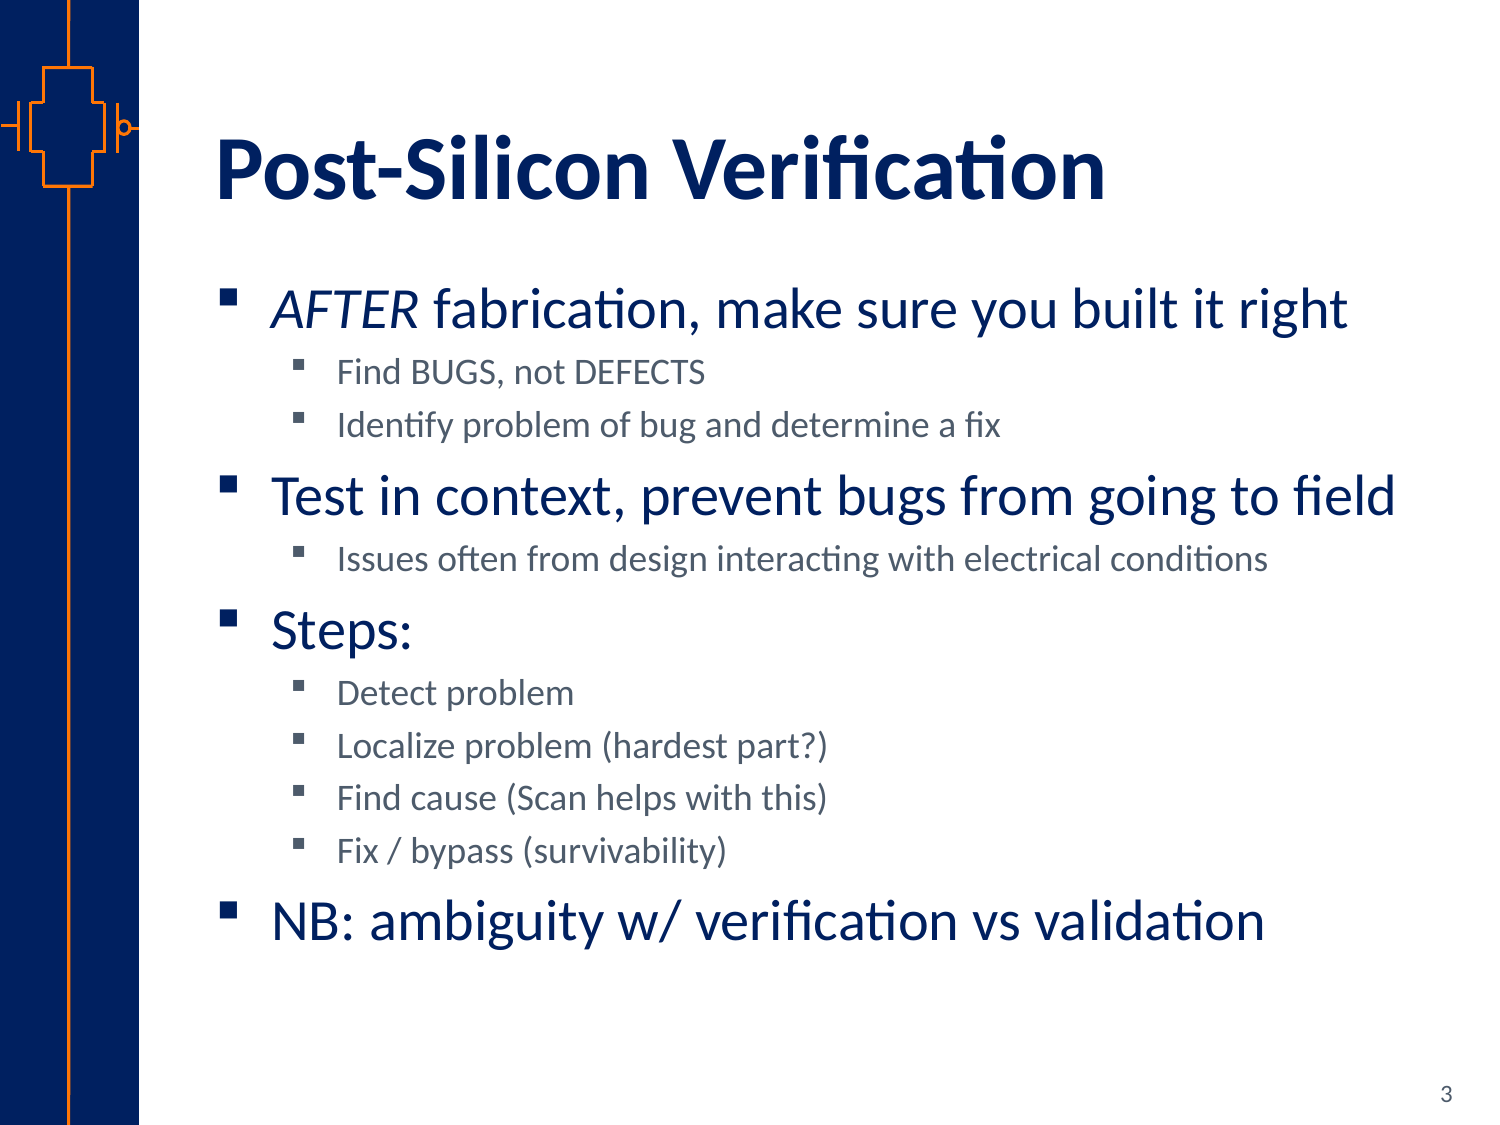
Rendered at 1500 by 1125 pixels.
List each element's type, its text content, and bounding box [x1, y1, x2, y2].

title Post-Silicon Verification [200, 37, 1388, 225]
slide_number 3 [1425, 1062, 1488, 1123]
list AFTER fabrication, make sure you built it right Find BUGS, not DEFECTS Identify problem of bug and determine a fix Test in context, prevent bugs from going to field Issues often from design interacting with electrical conditions Steps: Detect problem Localize problem (hardest part?) Find cause (Scan helps with this) Fix / bypass (survivability) NB: ambiguity w/ verification vs validation [200, 262, 1425, 1063]
